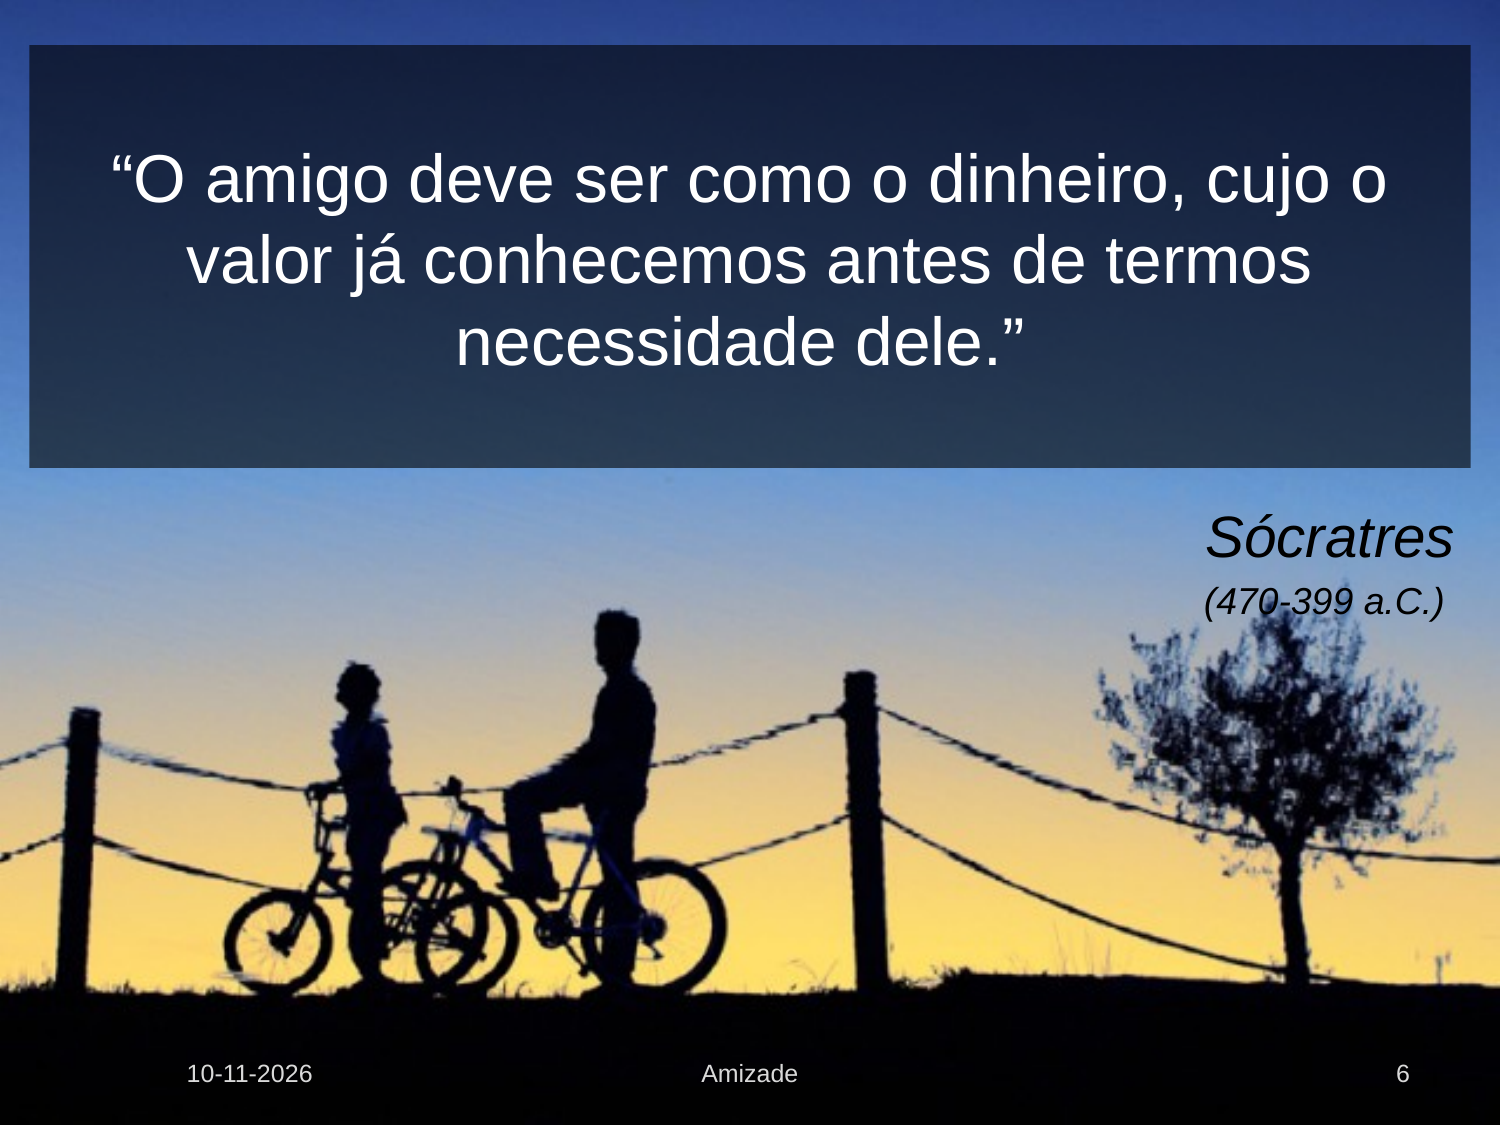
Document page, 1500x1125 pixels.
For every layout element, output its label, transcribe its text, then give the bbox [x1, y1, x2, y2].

title “O amigo deve ser como o dinheiro, cujo o valor já conhecemos antes de termos necessidade dele.” [29, 45, 1471, 468]
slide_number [75, 1042, 425, 1103]
list Sócratres (470-399 a.C.) [41, 491, 1471, 575]
picture [0, 0, 1500, 1125]
slide_number 6 [1074, 1042, 1425, 1103]
footer Amizade [512, 1042, 988, 1103]
